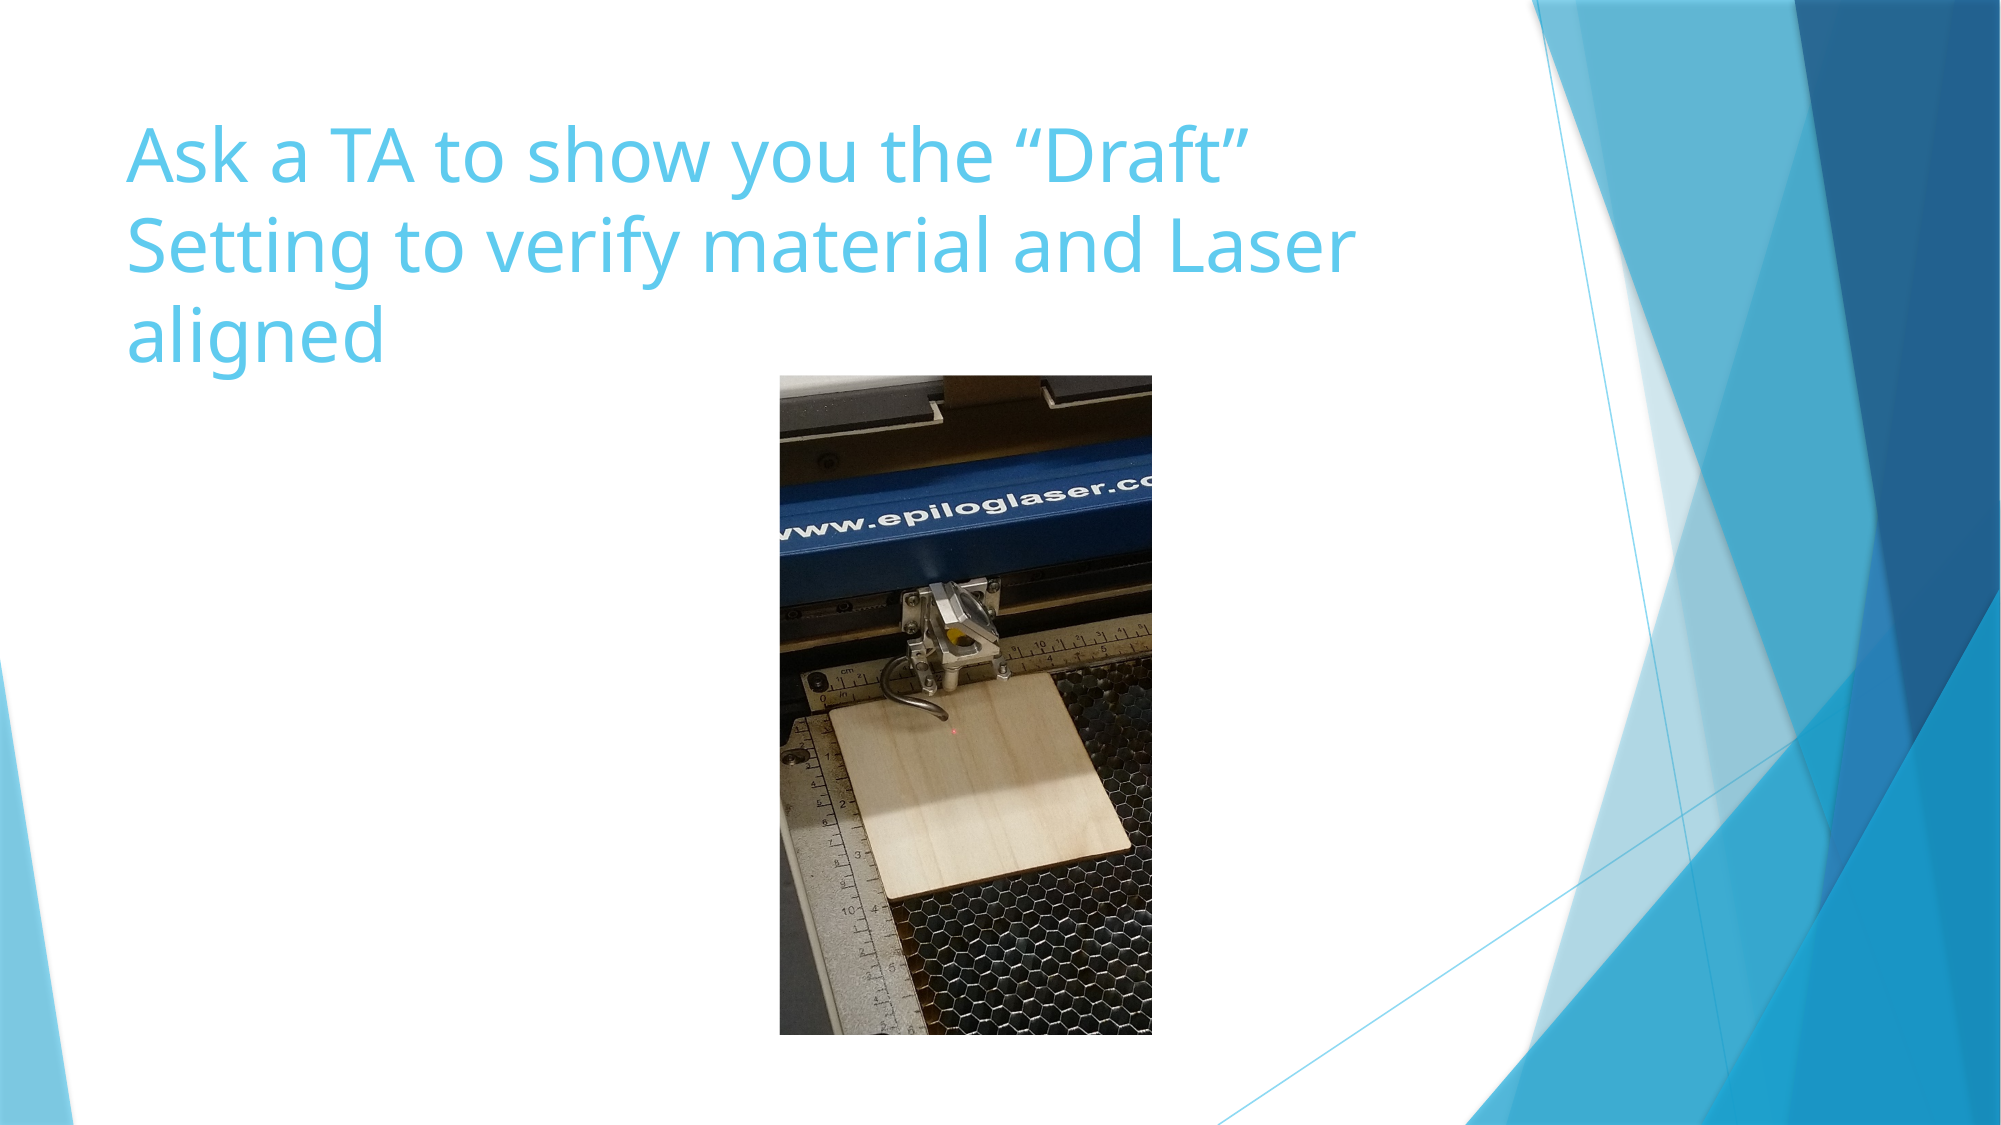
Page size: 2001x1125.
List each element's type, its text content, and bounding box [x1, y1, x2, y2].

picture [780, 376, 1152, 518]
picture [780, 892, 1152, 1035]
title Ask a TA to show you the “Draft” Setting to verify material and Laser aligned [111, 99, 1522, 317]
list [634, 518, 1296, 892]
